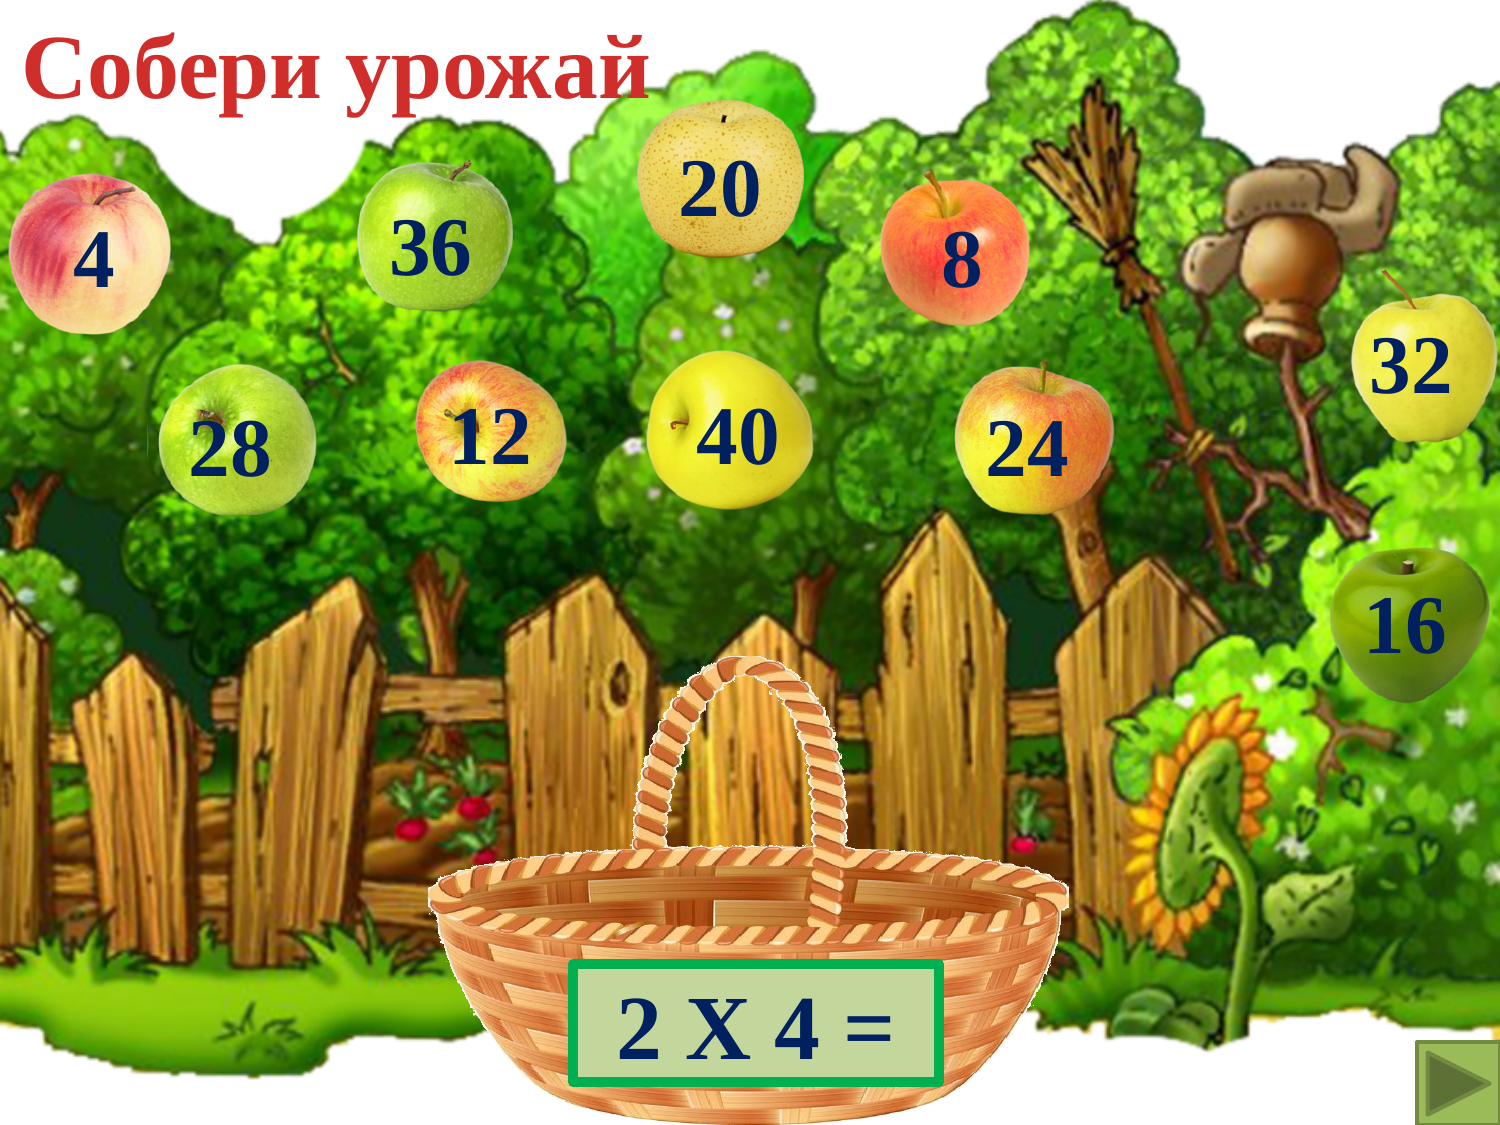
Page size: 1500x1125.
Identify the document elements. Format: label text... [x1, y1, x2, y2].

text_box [631, 314, 822, 517]
picture [0, 0, 1500, 1125]
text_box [619, 66, 810, 262]
text_box [1415, 1040, 1500, 1125]
text_box Собери урожай [0, 0, 674, 125]
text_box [1310, 538, 1500, 707]
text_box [407, 349, 573, 520]
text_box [0, 160, 178, 339]
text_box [926, 349, 1117, 526]
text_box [348, 148, 514, 324]
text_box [867, 160, 1034, 336]
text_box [147, 349, 325, 528]
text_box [1346, 255, 1500, 450]
